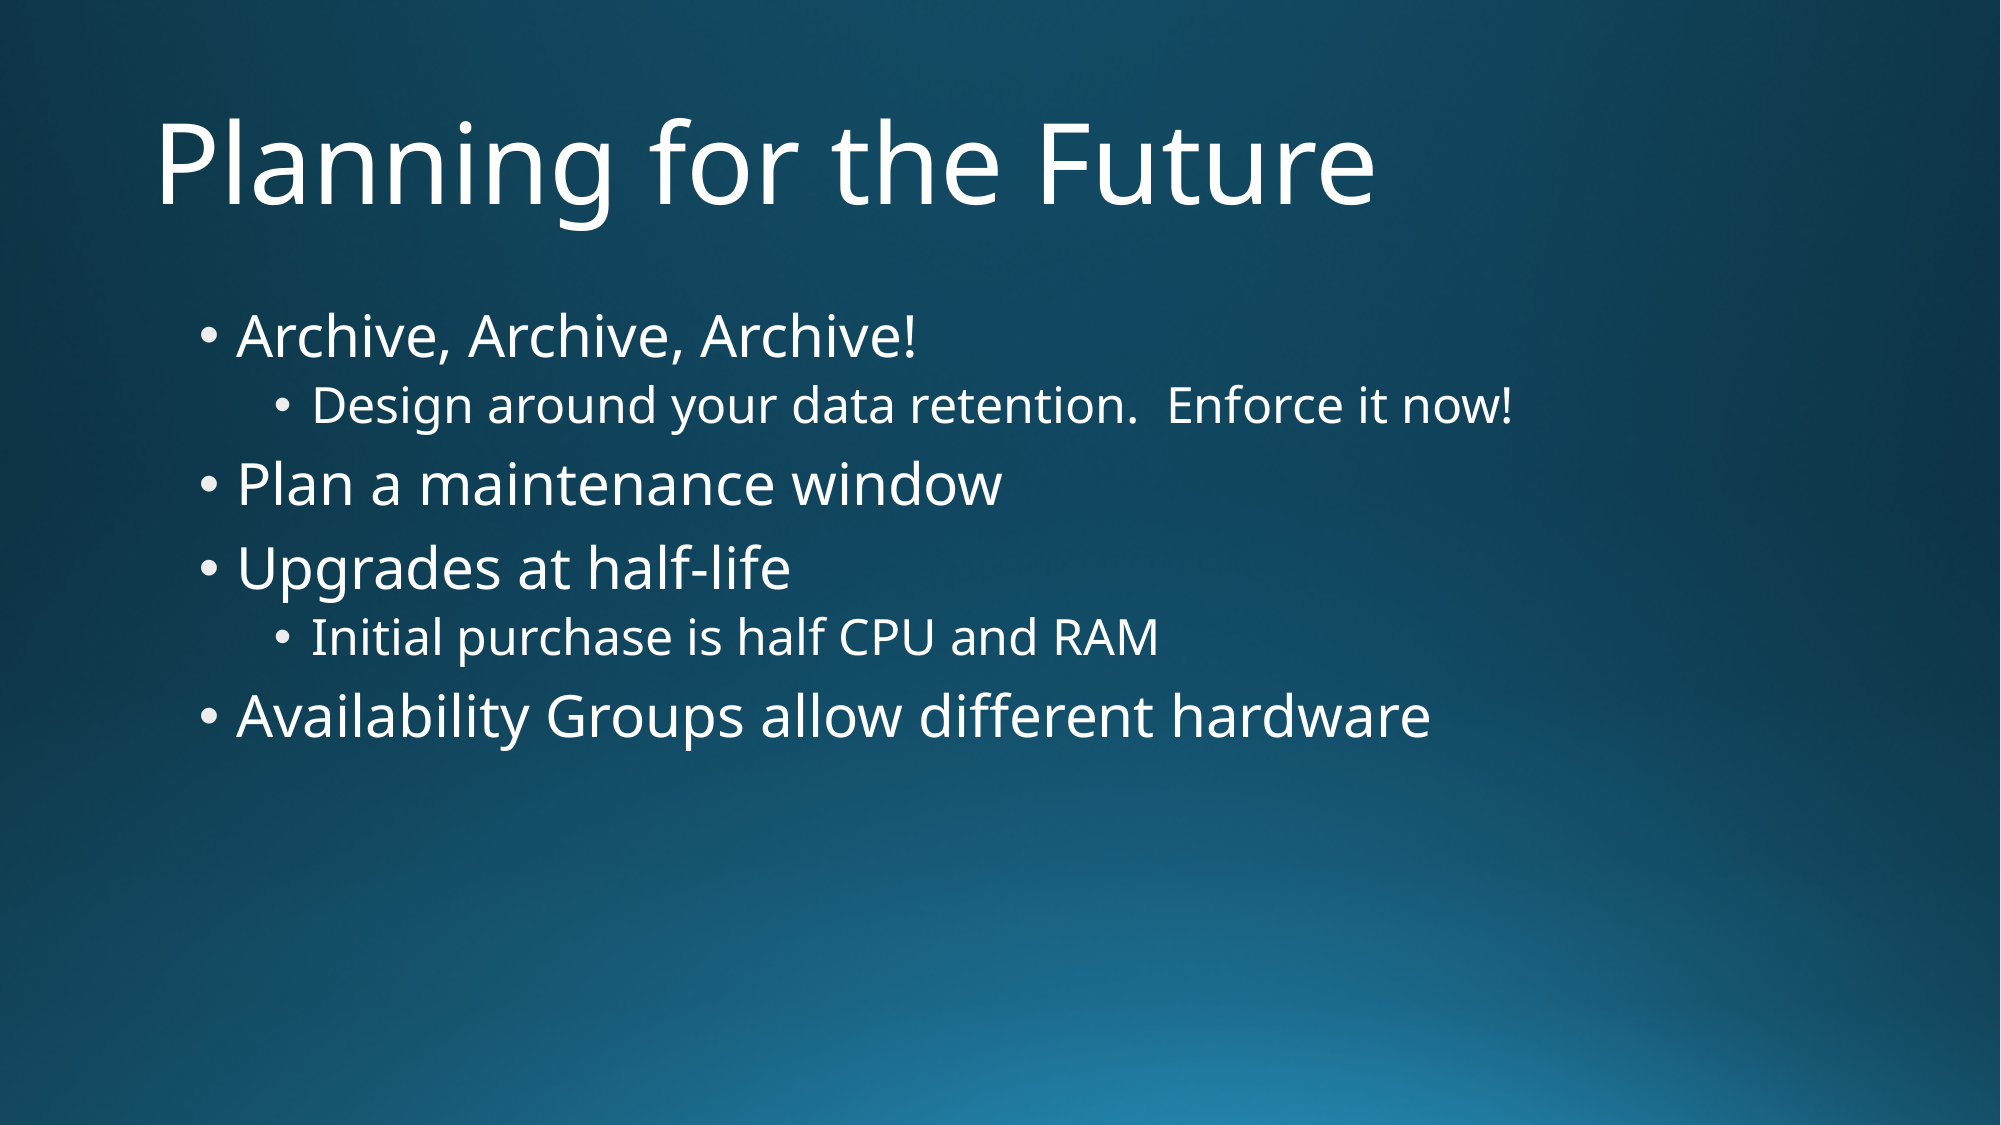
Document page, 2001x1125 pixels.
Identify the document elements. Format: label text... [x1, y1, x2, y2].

picture [0, 0, 2001, 1125]
title Planning for the Future [137, 59, 1863, 278]
list Archive, Archive, Archive! Design around your data retention. Enforce it now! Plan a maintenance window Upgrades at half-life Initial purchase is half CPU and RAM Availability Groups allow different hardware [183, 299, 1863, 1014]
